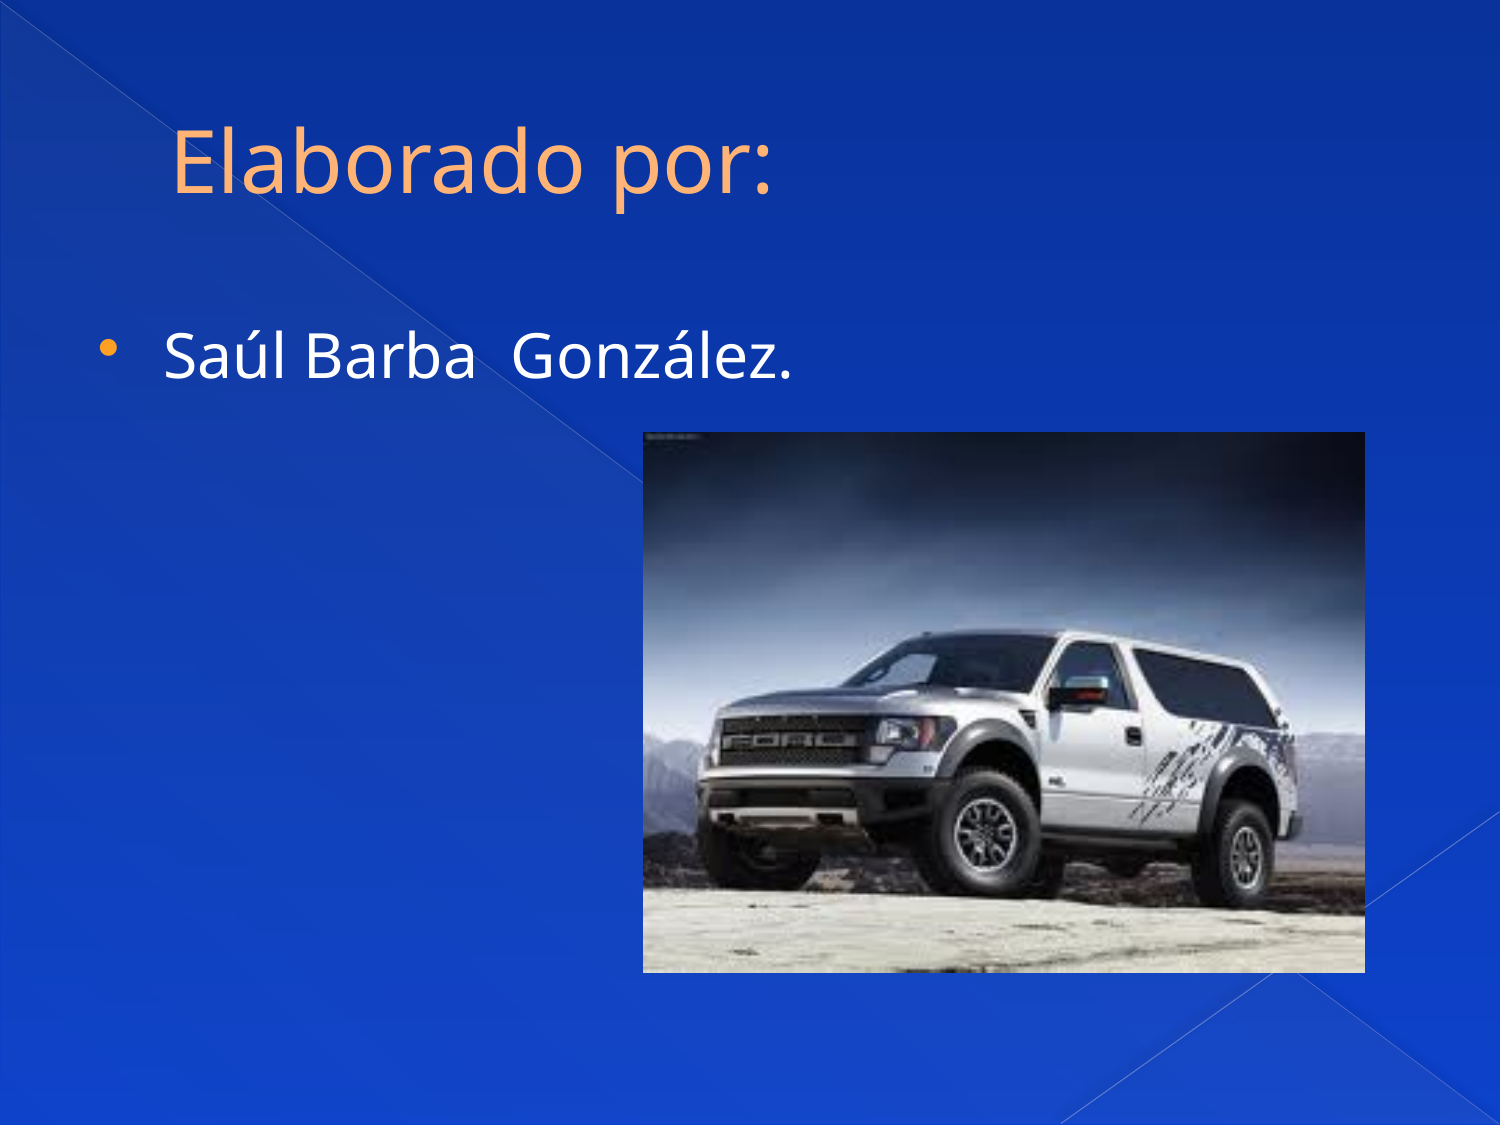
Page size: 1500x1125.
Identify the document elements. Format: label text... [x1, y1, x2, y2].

picture [643, 432, 1365, 973]
title Elaborado por: [75, 43, 1425, 274]
list Saúl Barba González. [75, 308, 1425, 1059]
